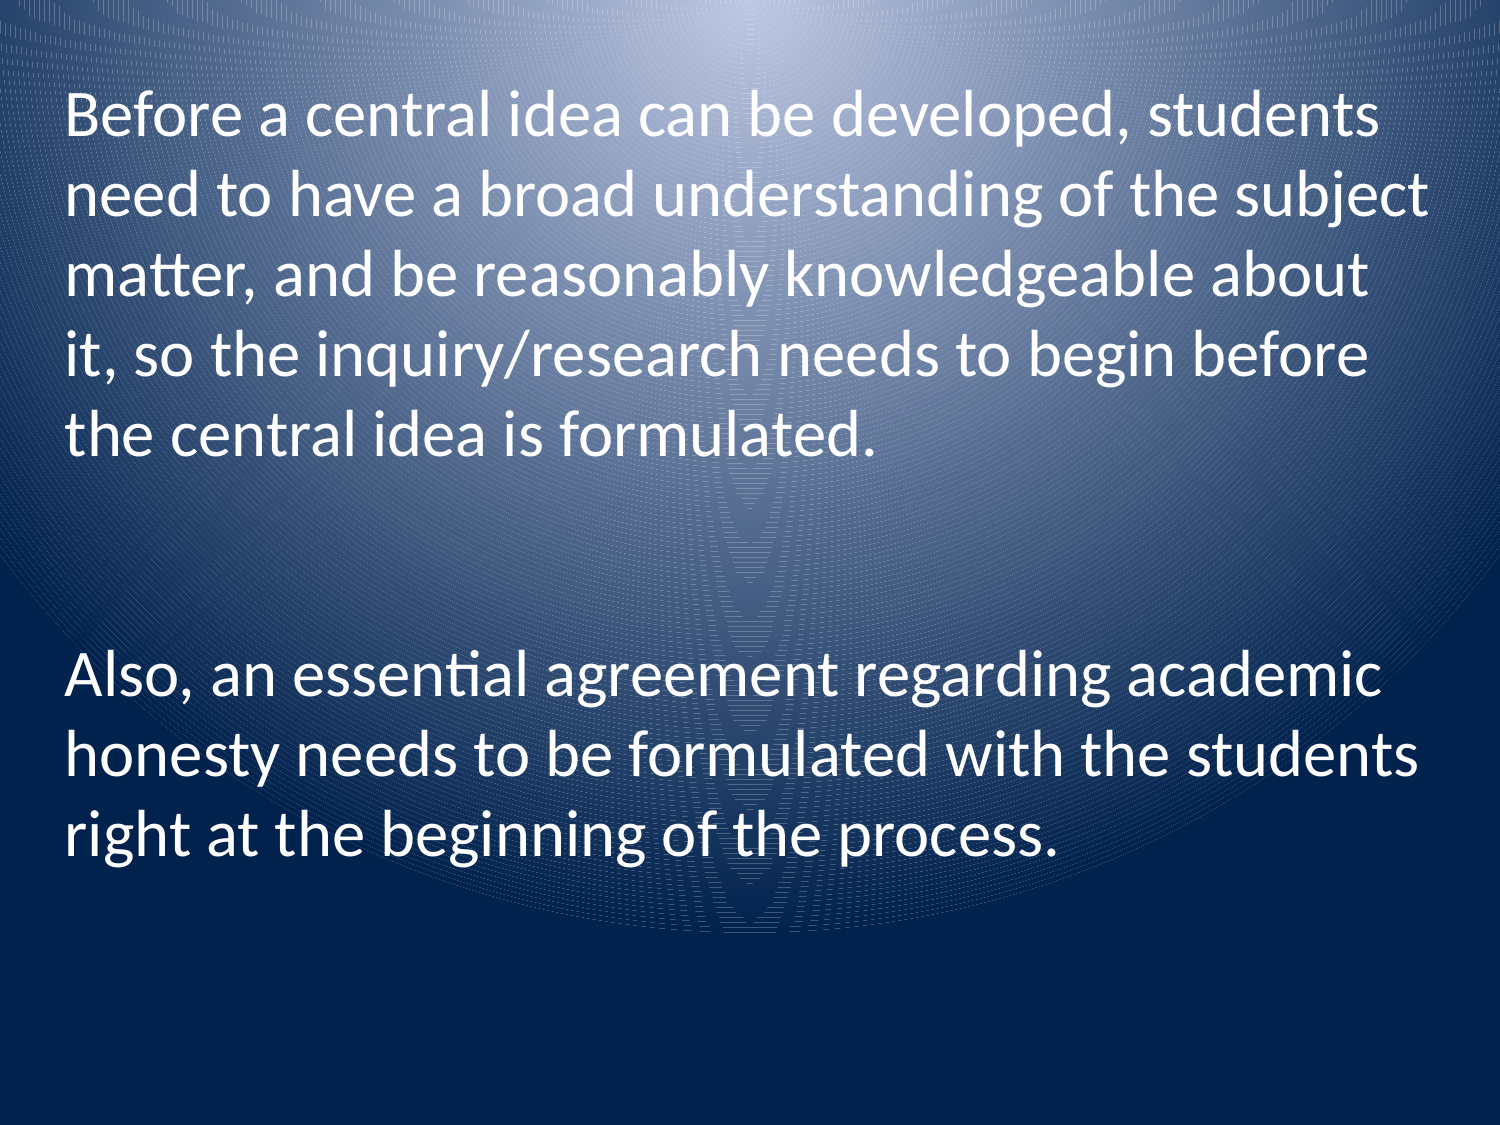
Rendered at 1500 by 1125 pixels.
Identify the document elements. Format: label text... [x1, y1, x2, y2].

text_box Before a central idea can be developed, students need to have a broad understanding of the subject matter, and be reasonably knowledgeable about it, so the inquiry/research needs to begin before the central idea is formulated. Also, an essential agreement regarding academic honesty needs to be formulated with the students right at the beginning of the process. [50, 62, 1450, 877]
